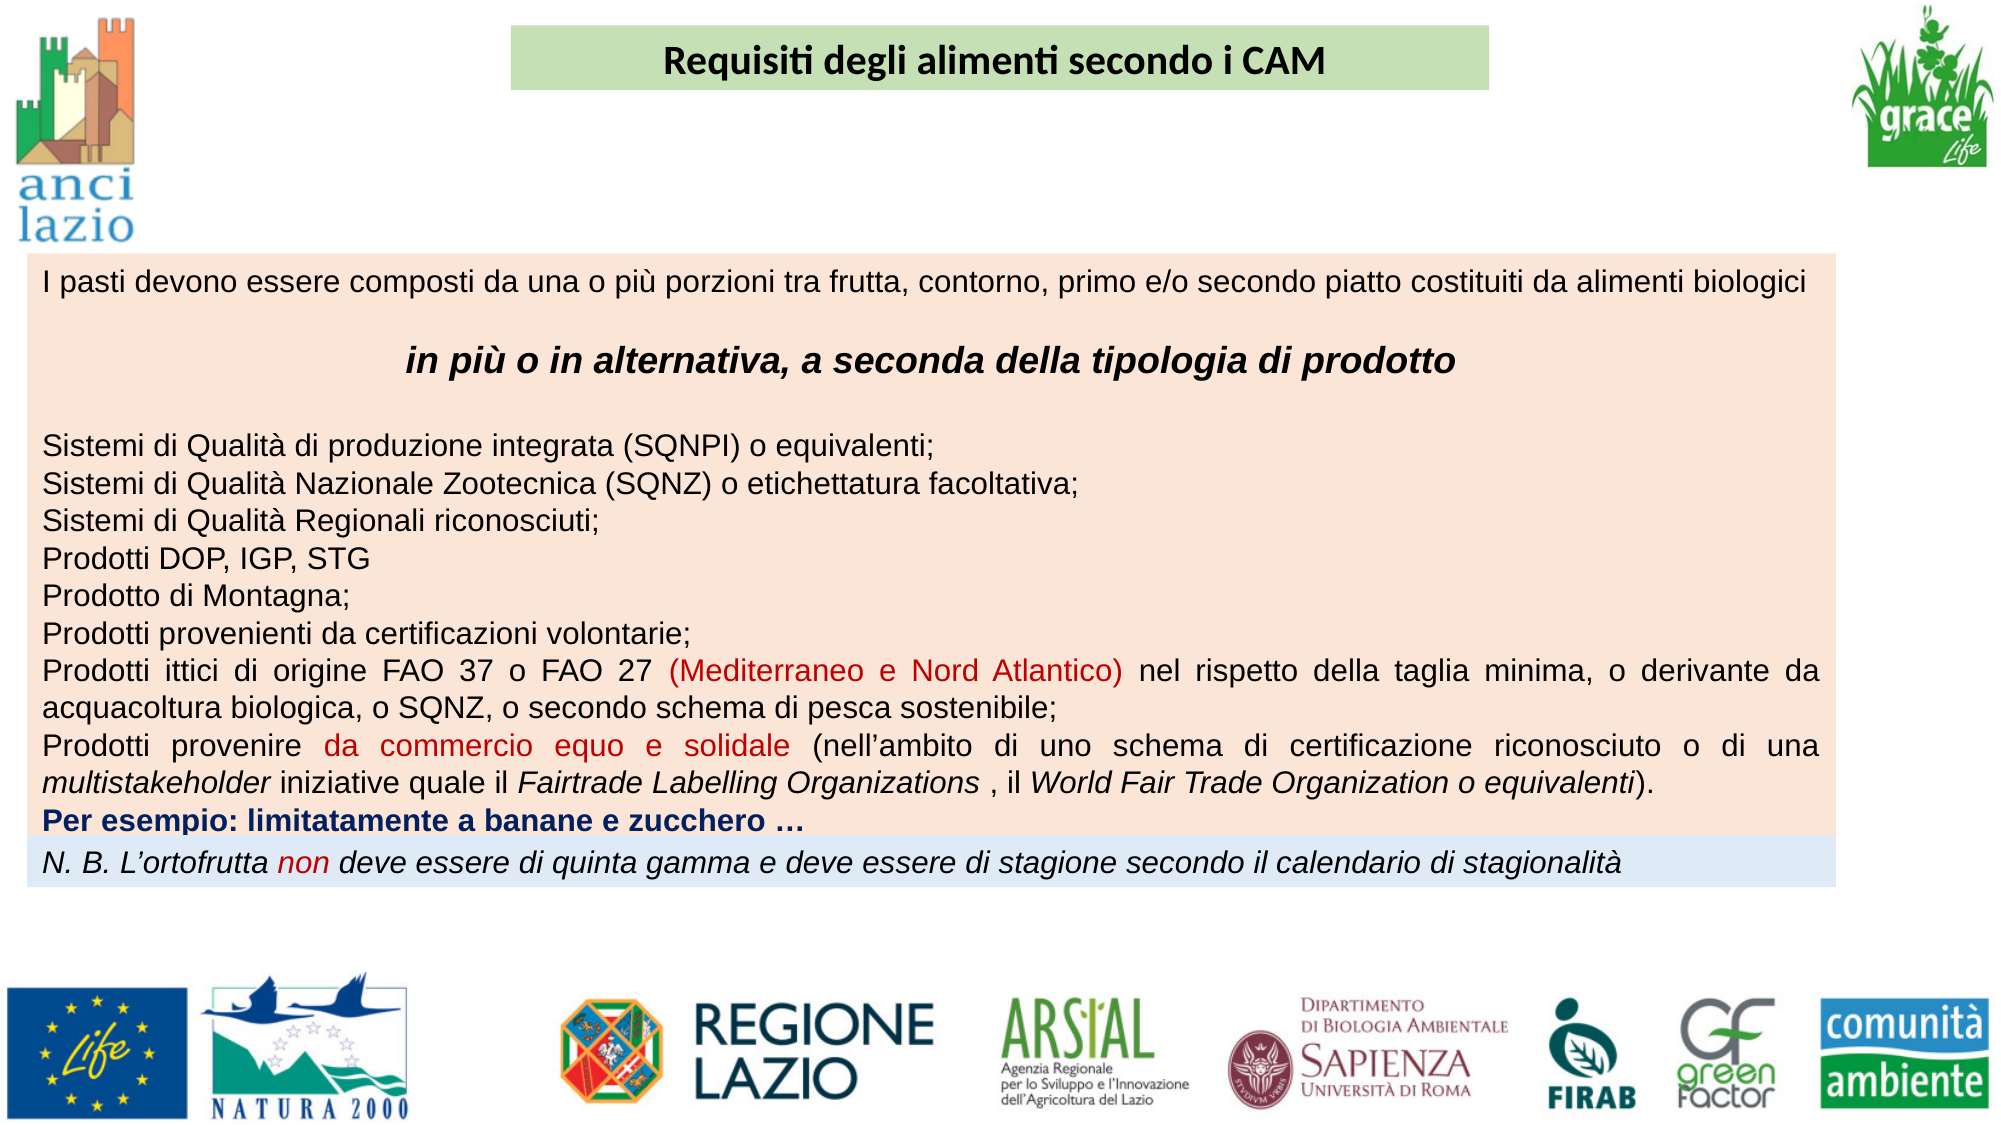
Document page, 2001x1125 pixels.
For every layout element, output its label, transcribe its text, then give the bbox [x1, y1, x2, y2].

text_box N. B. L’ortofrutta non deve essere di quinta gamma e deve essere di stagione secondo il calendario di stagionalità [27, 835, 1836, 888]
picture [5, 3, 138, 256]
text_box I pasti devono essere composti da una o più porzioni tra frutta, contorno, primo e/o secondo piatto costituiti da alimenti biologici in più o in alternativa, a seconda della tipologia di prodotto Sistemi di Qualità di produzione integrata (SQNPI) o equivalenti; Sistemi di Qualità Nazionale Zootecnica (SQNZ) o etichettatura facoltativa; Sistemi di Qualità Regionali riconosciuti; Prodotti DOP, IGP, STG Prodotto di Montagna; Prodotti provenienti da certificazioni volontarie; Prodotti ittici di origine FAO 37 o FAO 27 (Mediterraneo e Nord Atlantico) nel rispetto della taglia minima, o derivante da acquacoltura biologica, o SQNZ, o secondo schema di pesca sostenibile; Prodotti provenire da commercio equo e solidale (nell’ambito di uno schema di certificazione riconosciuto o di una multistakeholder iniziative quale il Fairtrade Labelling Organizations , il World Fair Trade Organization o equivalenti). Per esempio: limitatamente a banane e zucchero … [27, 253, 1836, 835]
picture [0, 972, 2000, 1123]
picture [1851, 3, 1996, 169]
text_box Requisiti degli alimenti secondo i CAM [510, 25, 1490, 91]
